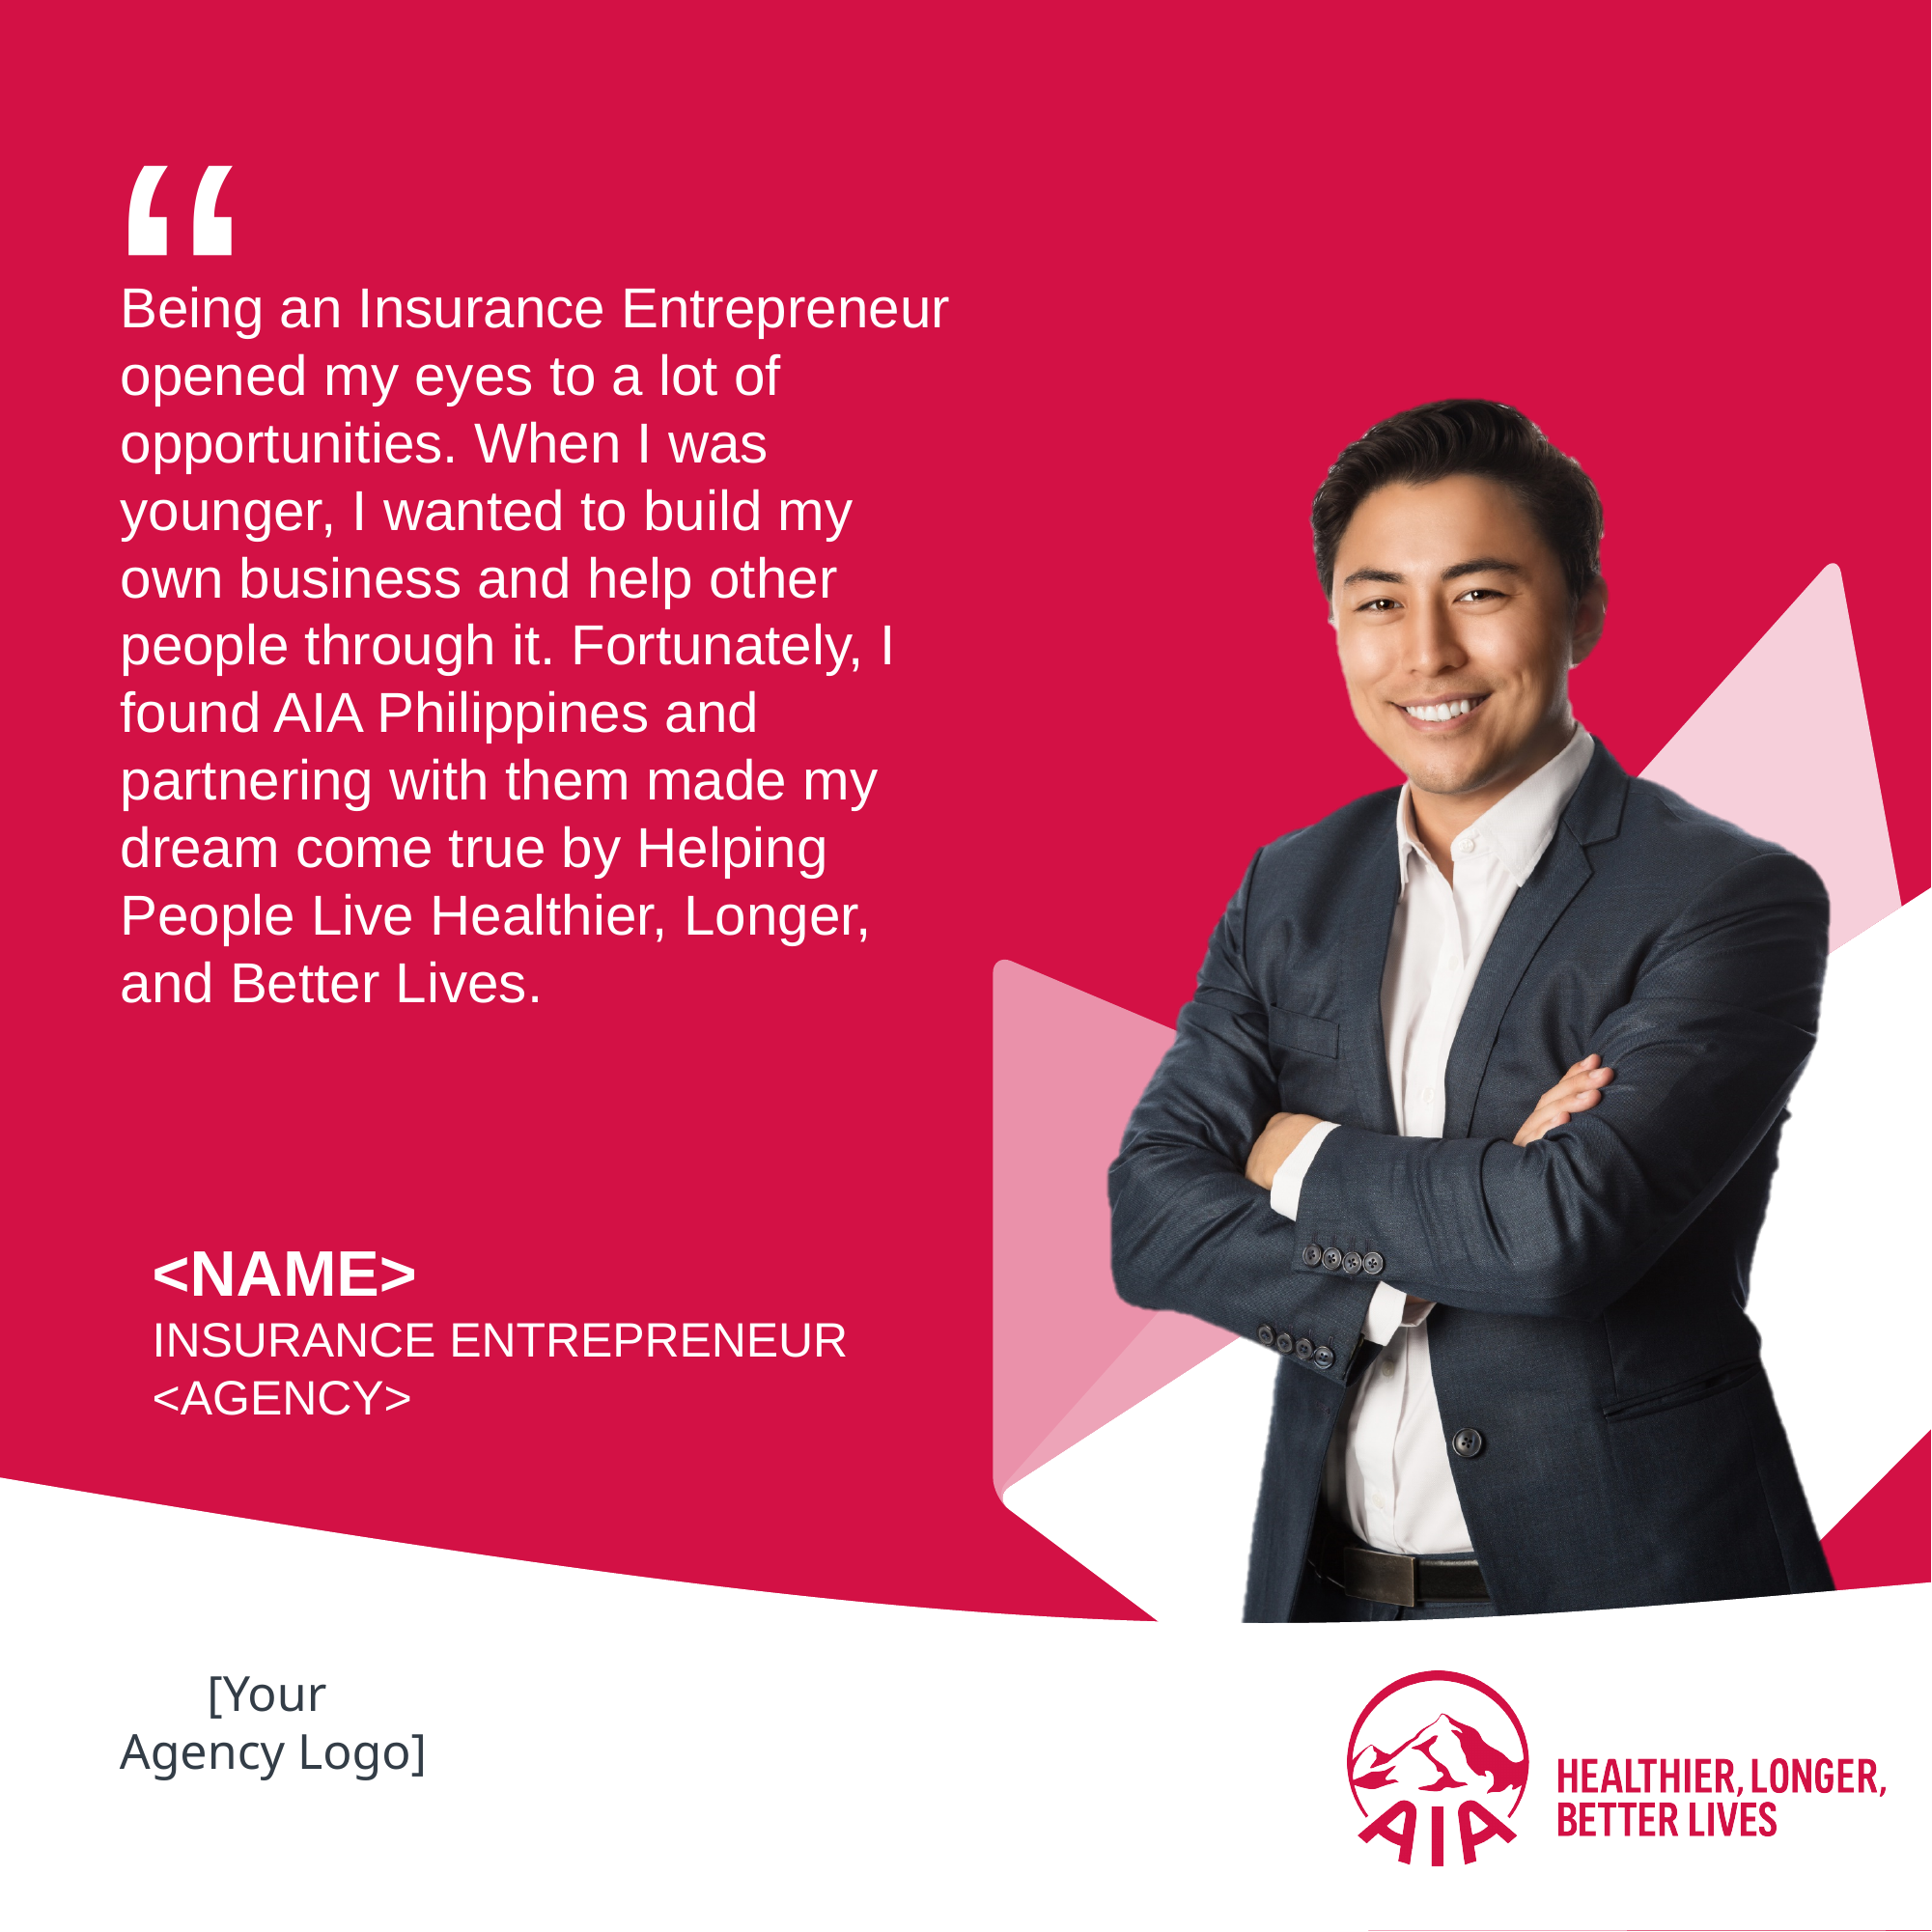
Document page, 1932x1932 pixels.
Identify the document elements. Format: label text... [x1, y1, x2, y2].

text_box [1886, 563, 1931, 1864]
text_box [993, 563, 1347, 1864]
picture [1071, 307, 1886, 1866]
text_box Being an Insurance Entrepreneur opened my eyes to a lot of opportunities. When I was younger, I wanted to build my own business and help other people through it. Fortunately, I found AIA Philippines and partnering with them made my dream come true by Helping People Live Healthier, Longer, and Better Lives. [105, 264, 970, 1022]
text_box “ [99, 34, 263, 529]
text_box [0, 1476, 1931, 1931]
text_box [Your Agency Logo] [27, 1656, 519, 1786]
text_box <NAME> INSURANCE ENTREPRENEUR <AGENCY> [138, 1224, 916, 1433]
